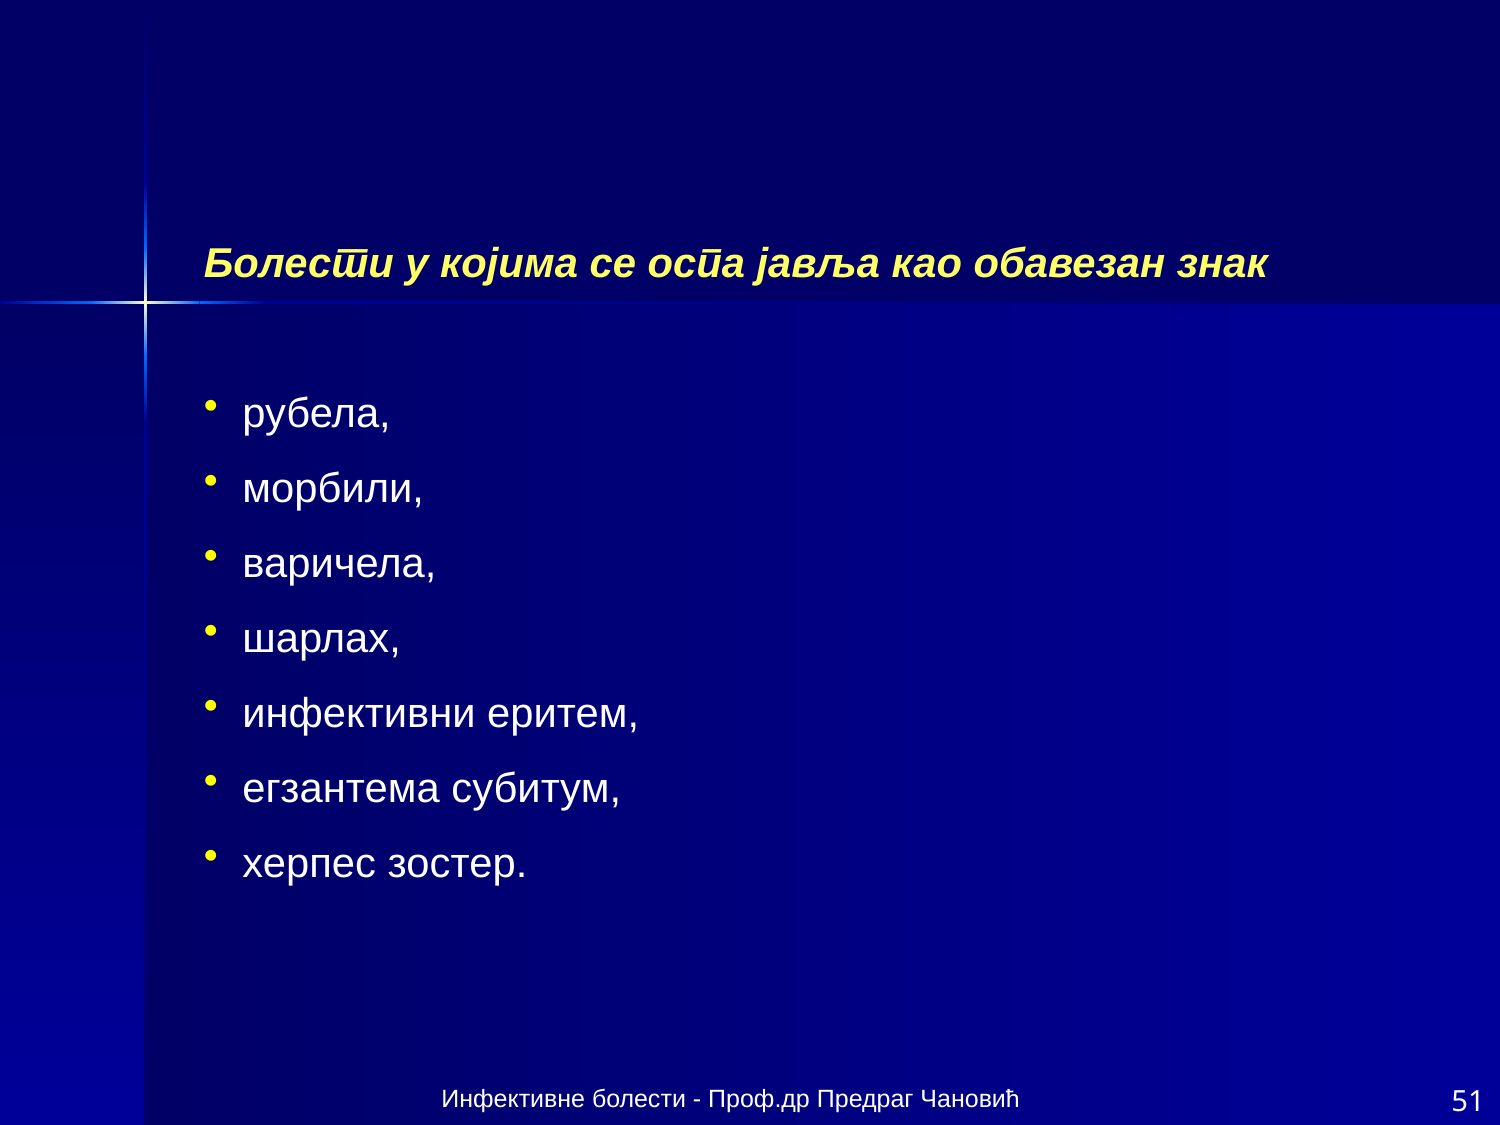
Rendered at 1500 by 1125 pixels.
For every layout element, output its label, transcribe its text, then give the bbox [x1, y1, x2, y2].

slide_number 51 [1324, 1074, 1500, 1125]
text_box Болести у којима се оспа јавља као обавезан знак рубела, морбили, варичела, шарлах, инфективни еритем, егзантема субитум, херпес зостер. [189, 203, 1368, 894]
footer Инфективне болести - Проф.др Предраг Чановић [412, 1074, 1051, 1125]
